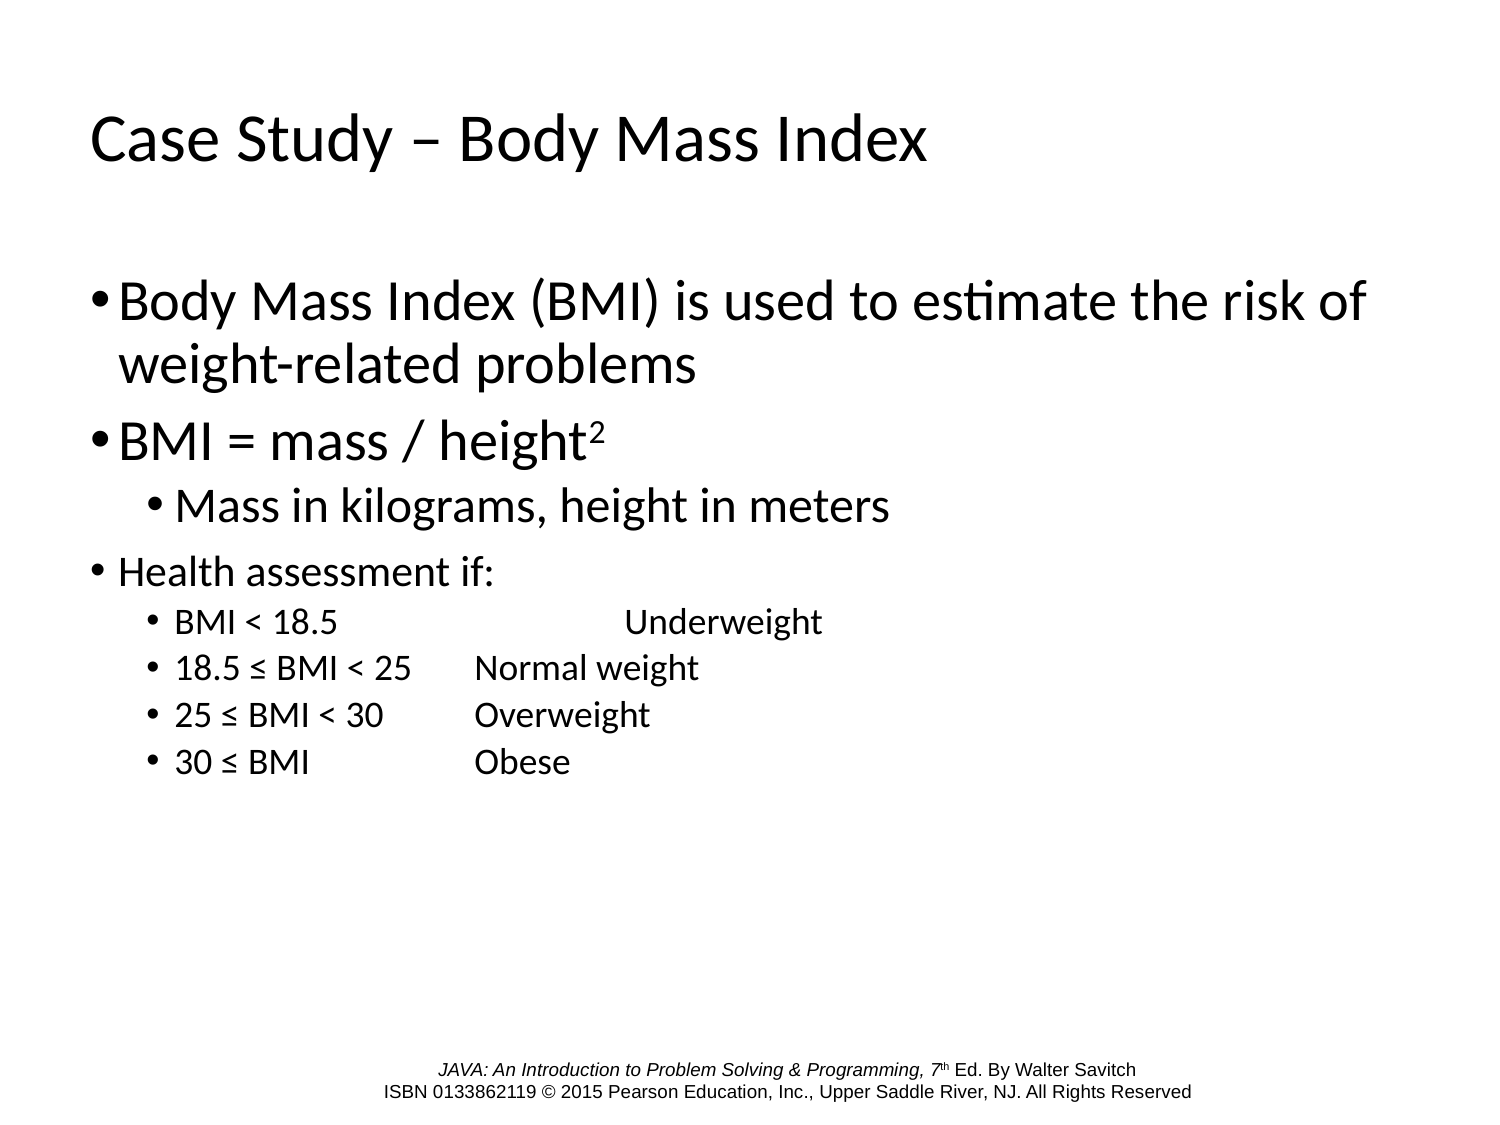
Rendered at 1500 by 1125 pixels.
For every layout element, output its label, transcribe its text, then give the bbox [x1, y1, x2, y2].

title Case Study – Body Mass Index [75, 77, 1425, 203]
list Body Mass Index (BMI) is used to estimate the risk of weight-related problems BMI = mass / height2 Mass in kilograms, height in meters Health assessment if: BMI < 18.5 Underweight 18.5 ≤ BMI < 25 Normal weight 25 ≤ BMI < 30 Overweight 30 ≤ BMI Obese [75, 262, 1425, 1125]
